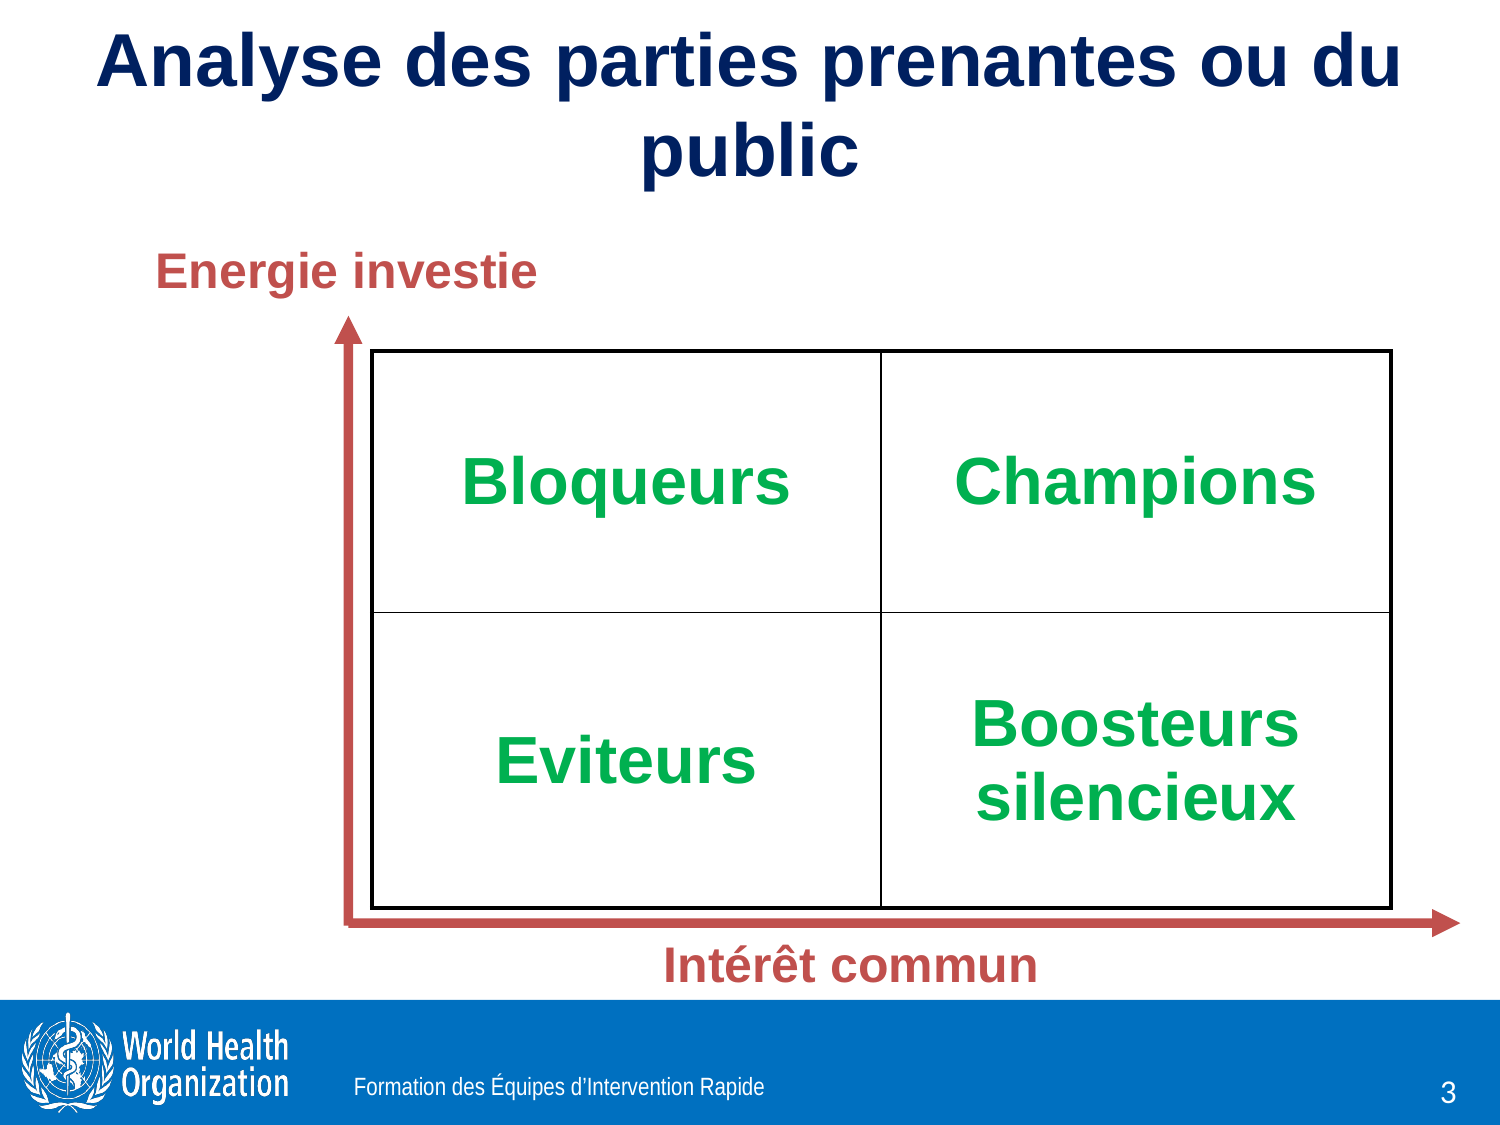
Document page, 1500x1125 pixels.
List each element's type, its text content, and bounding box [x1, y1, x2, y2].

table_cell Eviteurs [374, 613, 880, 906]
title Analyse des parties prenantes ou du public [0, 0, 1500, 204]
picture [21, 1012, 288, 1113]
text_box Intérêt commun [650, 925, 1140, 999]
text_box [342, 315, 355, 922]
text_box Energie investie [88, 231, 607, 305]
table_header Bloqueurs [374, 353, 880, 612]
table_header Champions [882, 353, 1389, 612]
table_cell Boosteurs silencieux [882, 613, 1389, 906]
text_box [348, 916, 1461, 930]
